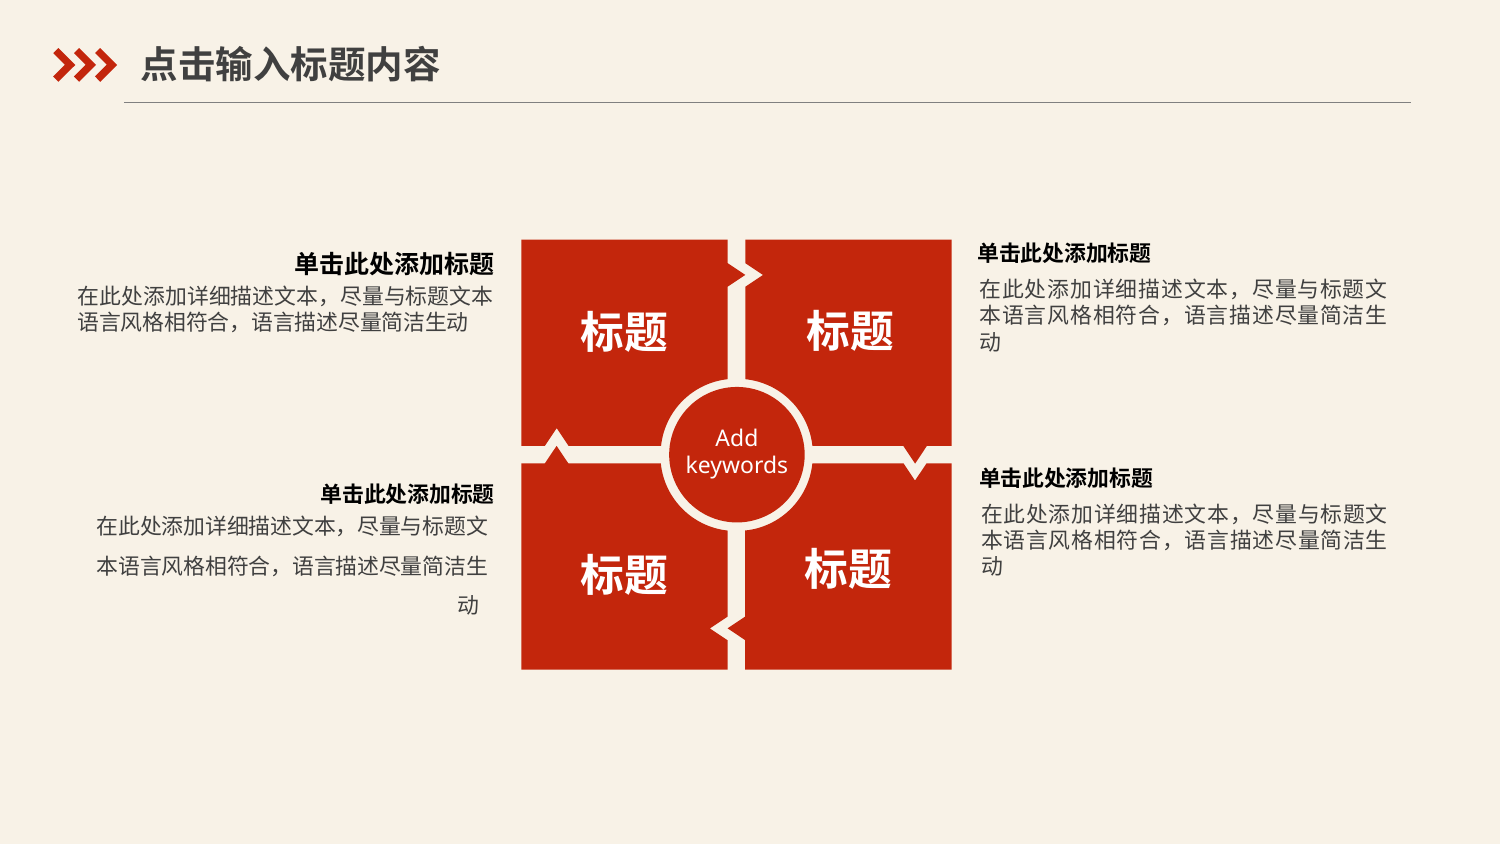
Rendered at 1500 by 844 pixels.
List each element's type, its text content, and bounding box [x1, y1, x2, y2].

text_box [962, 232, 1404, 364]
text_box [521, 239, 954, 670]
text_box 点击输入标题内容 [140, 32, 491, 95]
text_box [657, 386, 816, 523]
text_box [964, 457, 1404, 588]
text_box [73, 473, 515, 627]
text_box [52, 47, 118, 82]
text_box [62, 240, 515, 370]
